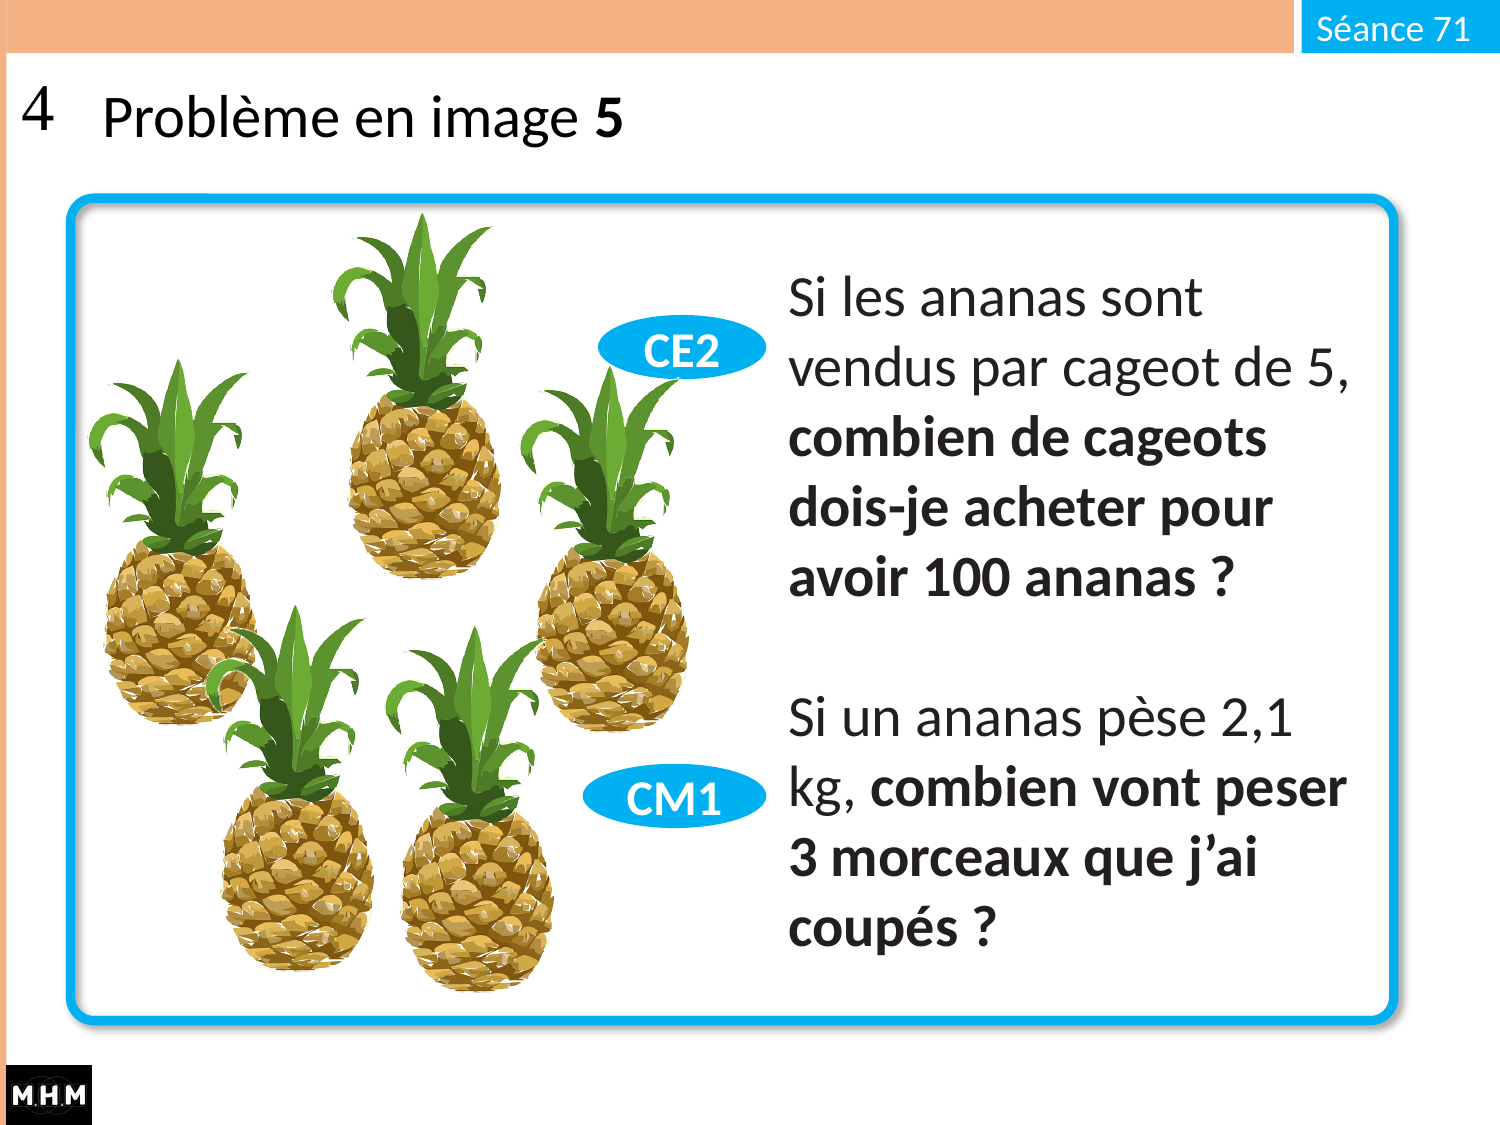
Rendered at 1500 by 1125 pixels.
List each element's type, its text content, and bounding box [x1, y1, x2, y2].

text_box [68, 196, 1396, 1023]
title Problème en image 5 [87, 32, 1382, 158]
text_box Si les ananas sont vendus par cageot de 5, combien de cageots dois-je acheter pour avoir 100 ananas ? Si un ananas pèse 2,1 kg, combien vont peser 3 morceaux que j’ai coupés ? [773, 251, 1377, 908]
picture [6, 1065, 92, 1125]
picture [330, 208, 504, 581]
text_box CE2 [595, 312, 769, 381]
picture [383, 361, 692, 995]
picture [649, 361, 668, 367]
picture [674, 361, 692, 366]
picture [87, 354, 378, 974]
text_box CM1 [580, 761, 769, 831]
